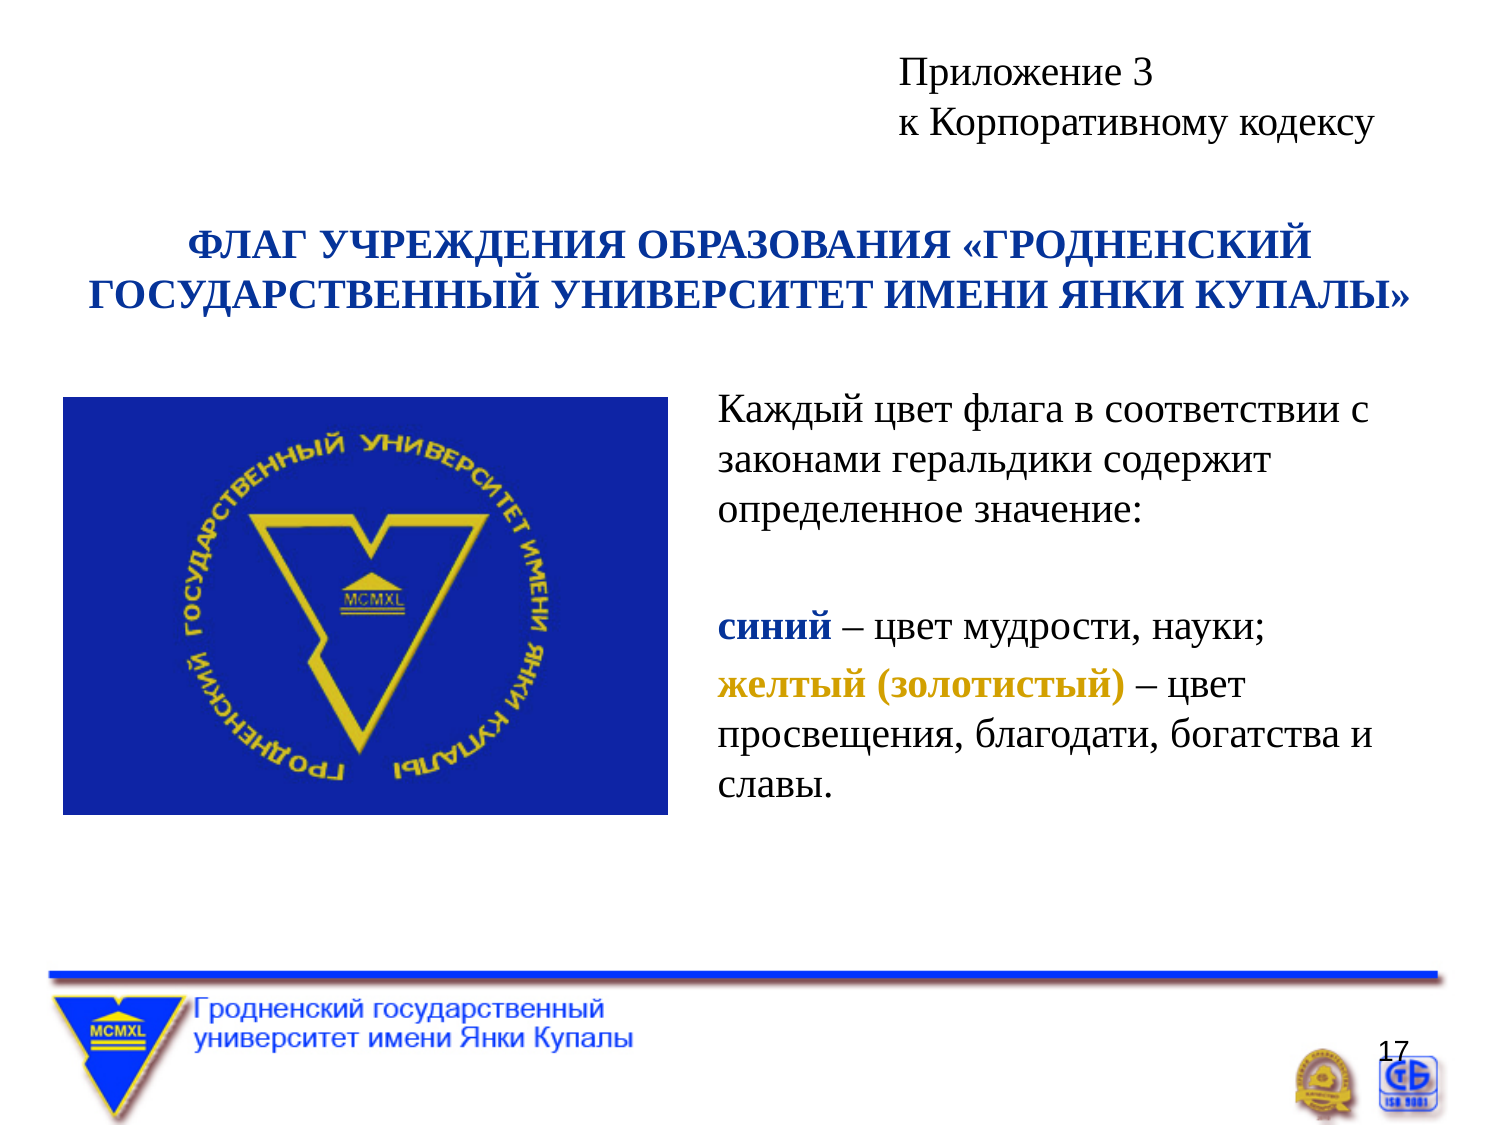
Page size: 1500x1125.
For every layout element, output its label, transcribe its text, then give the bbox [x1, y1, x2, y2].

title Приложение 3 к Корпоративному кодексу [883, 0, 1500, 188]
text_box ФЛАГ УЧРЕЖДЕНИЯ ОБРАЗОВАНИЯ «ГРОДНЕНСКИЙ ГОСУДАРСТВЕННЫЙ УНИВЕРСИТЕТ ИМЕНИ ЯНКИ КУПАЛЫ» [64, 160, 1436, 374]
picture [0, 0, 1500, 1125]
list Каждый цвет флага в соответствии с законами геральдики содержит определенное значение: синий – цвет мудрости, науки; желтый (золотистый) – цвет просвещения, благодати, богатства и славы. [702, 373, 1471, 953]
slide_number 17 [1074, 1024, 1425, 1103]
